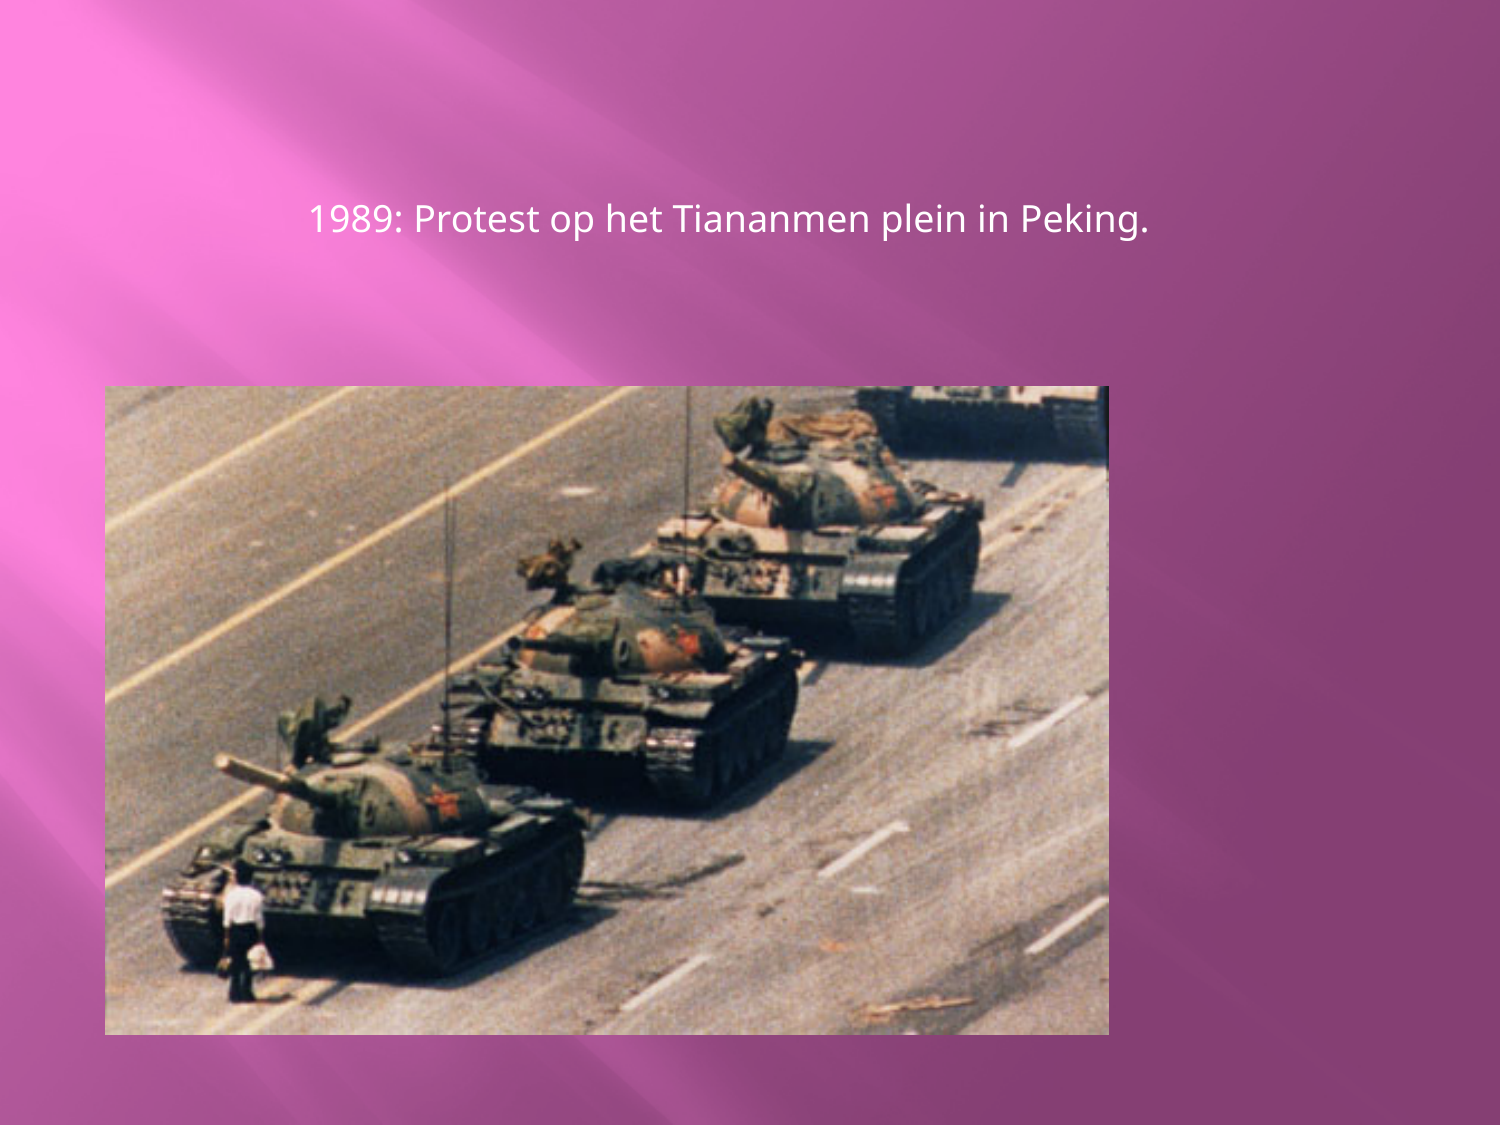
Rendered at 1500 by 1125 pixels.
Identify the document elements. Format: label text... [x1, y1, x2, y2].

text_box 1989: Protest op het Tiananmen plein in Peking. [292, 187, 1207, 248]
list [105, 386, 1109, 1036]
